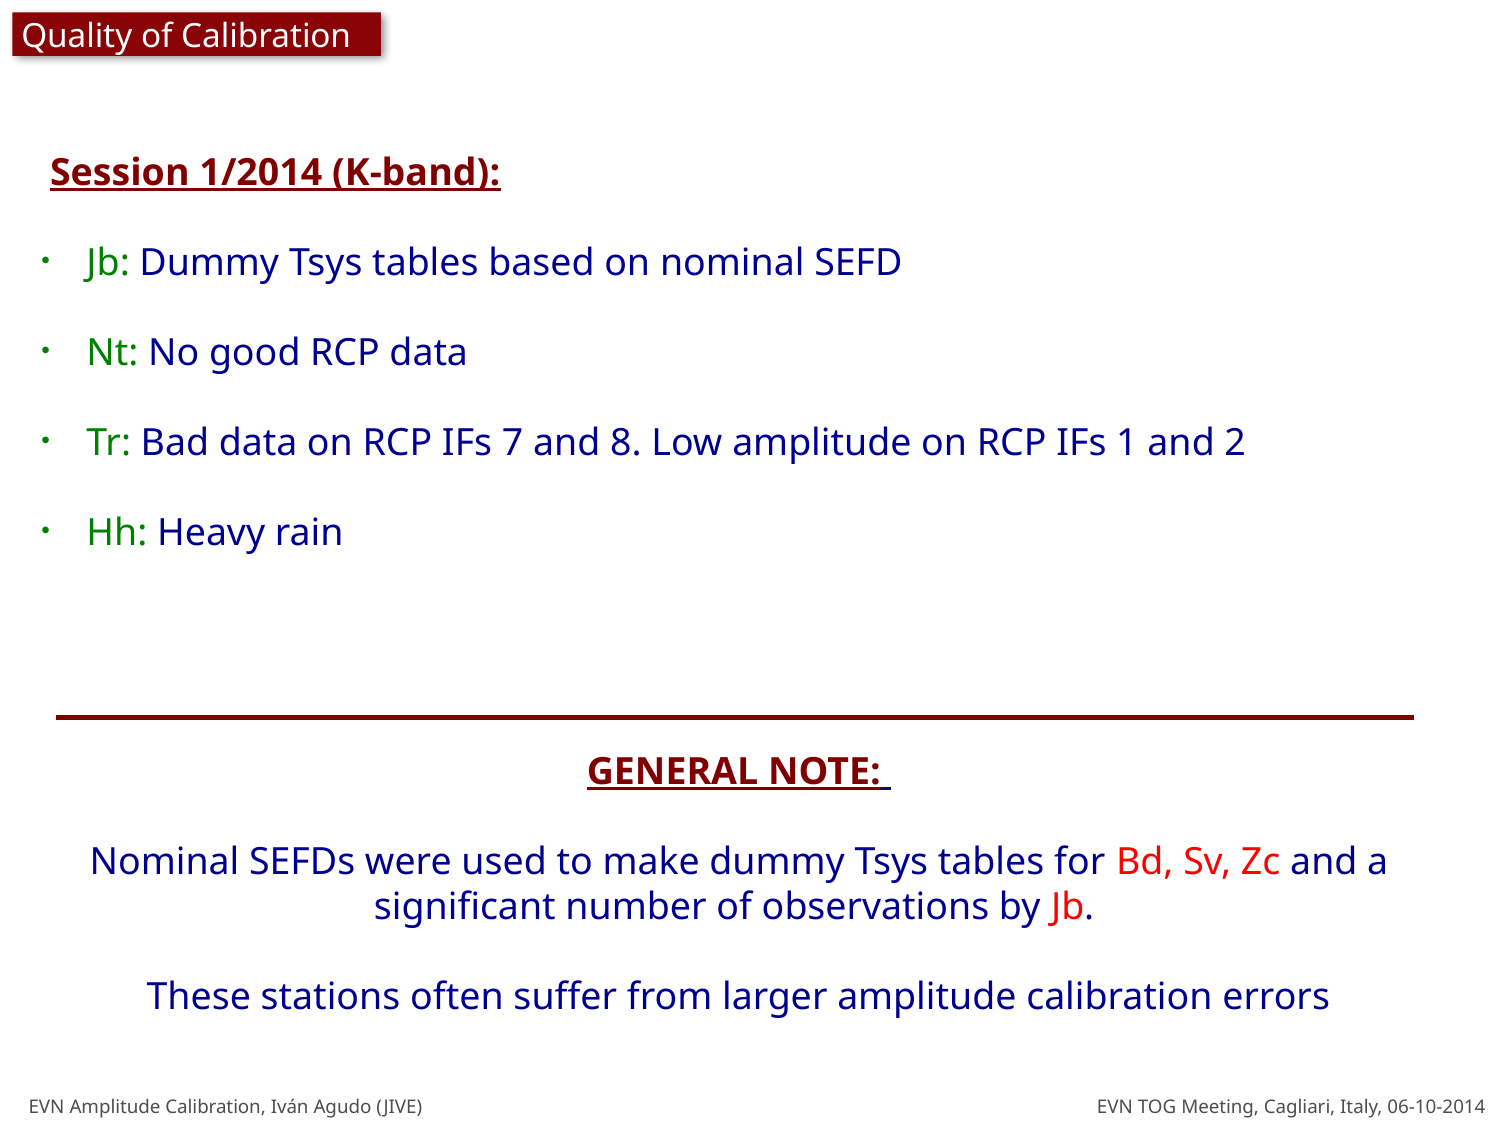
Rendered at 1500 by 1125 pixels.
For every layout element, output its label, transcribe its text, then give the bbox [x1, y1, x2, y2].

text_box EVN Amplitude Calibration, Iván Agudo (JIVE) EVN TOG Meeting, Cagliari, Italy, 06-10-2014 [0, 1087, 1500, 1125]
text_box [55, 694, 1415, 1028]
text_box Session 1/2014 (K-band): Jb: Dummy Tsys tables based on nominal SEFD Nt: No good RCP data Tr: Bad data on RCP IFs 7 and 8. Low amplitude on RCP IFs 1 and 2 Hh: Heavy rain [26, 140, 1481, 741]
text_box Quality of Calibration [12, 12, 381, 56]
